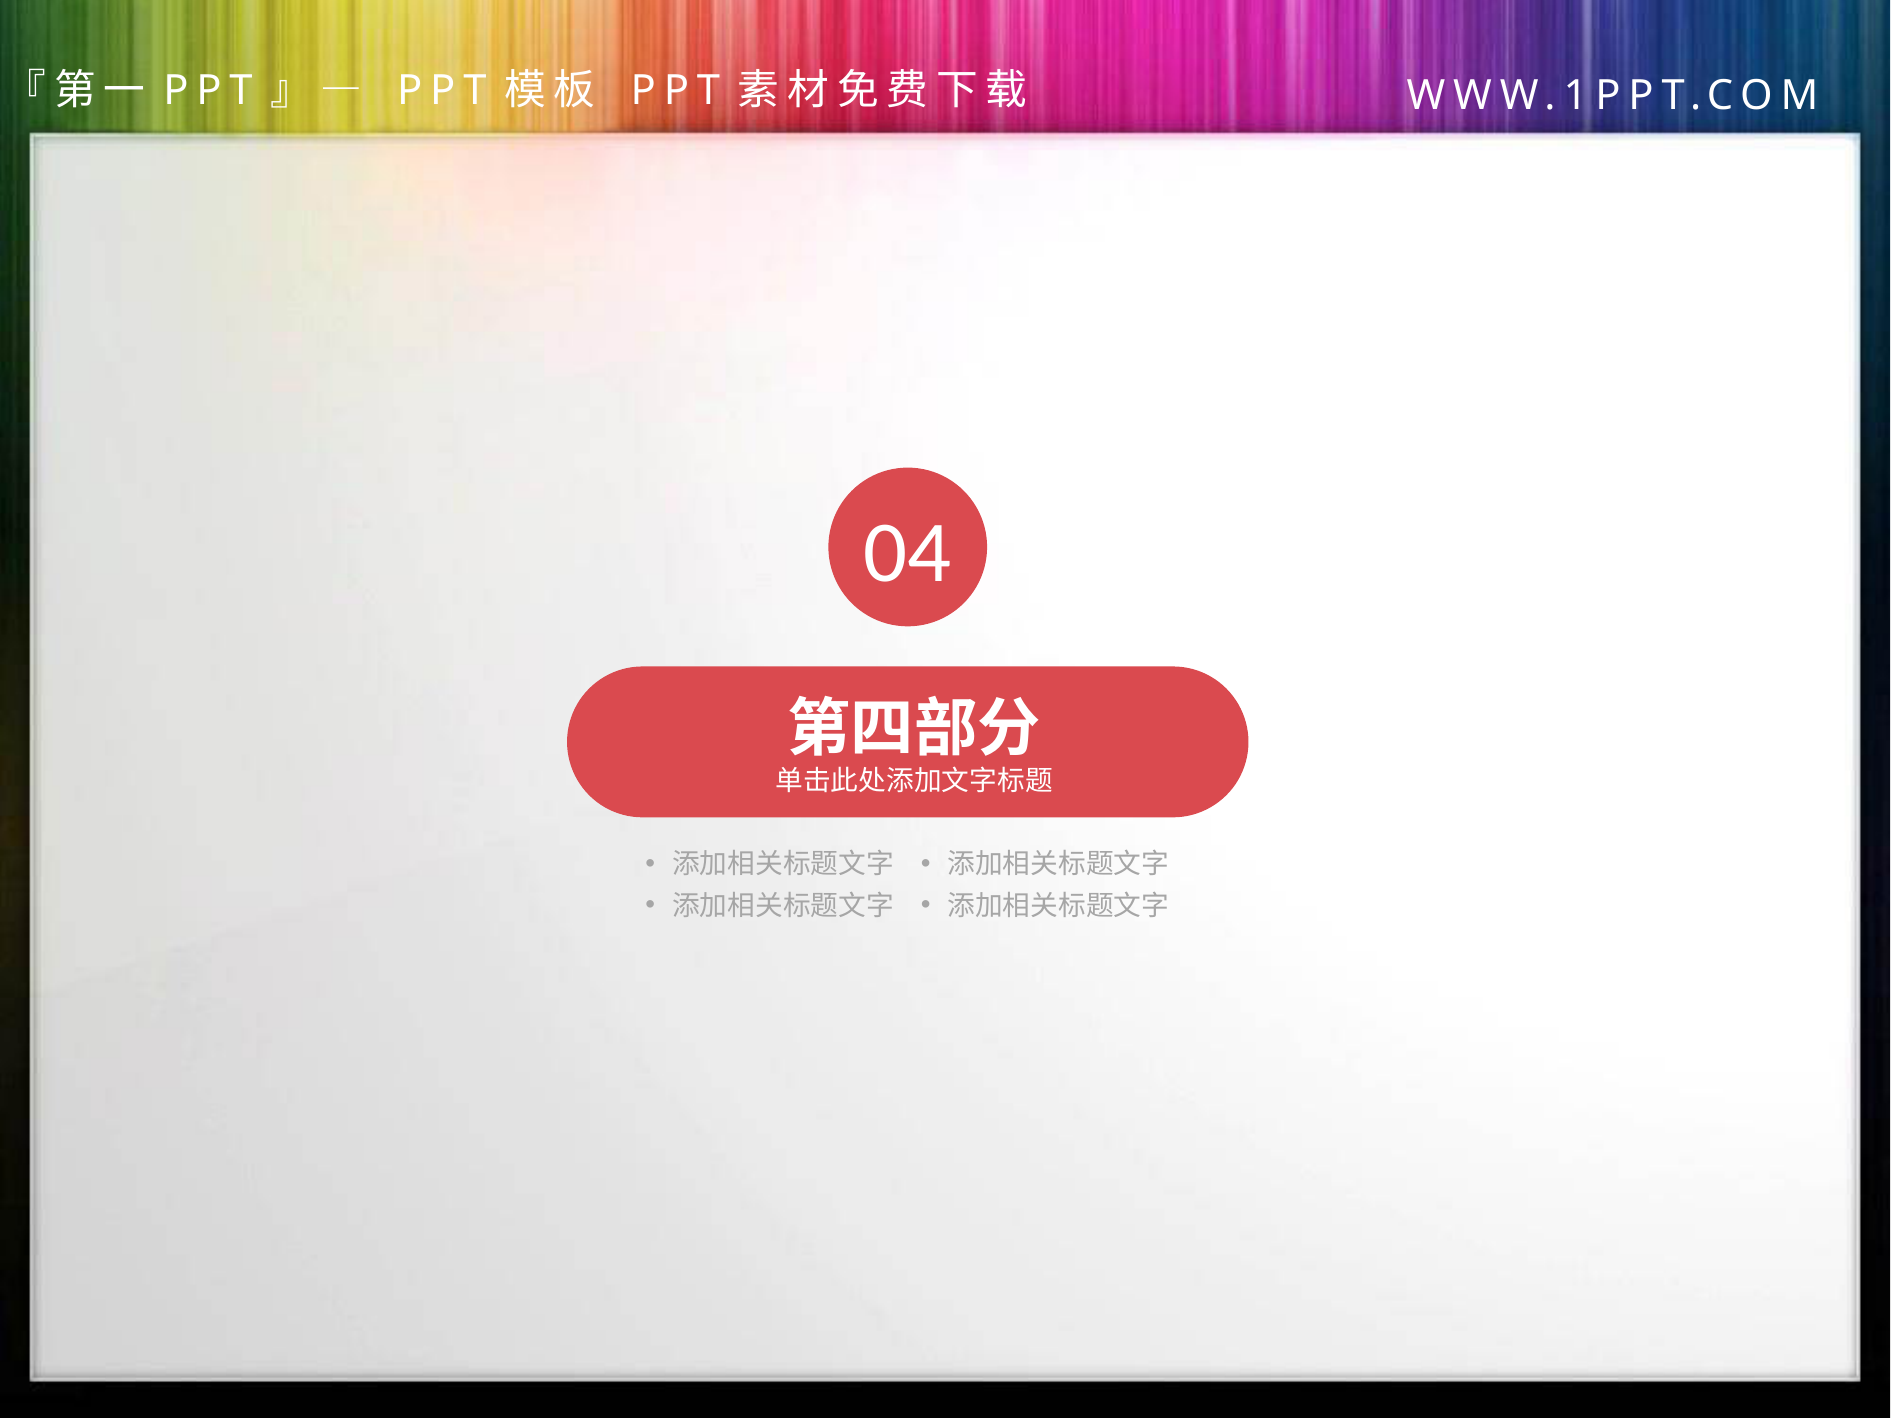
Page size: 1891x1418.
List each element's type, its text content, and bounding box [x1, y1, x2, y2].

text_box 添加相关标题文字 [645, 887, 895, 922]
text_box [567, 666, 1249, 818]
picture [0, 0, 1891, 1418]
text_box 添加相关标题文字 [645, 845, 895, 880]
text_box 04 [828, 467, 988, 627]
text_box 添加相关标题文字 [920, 845, 1170, 880]
text_box 添加相关标题文字 [920, 887, 1170, 922]
